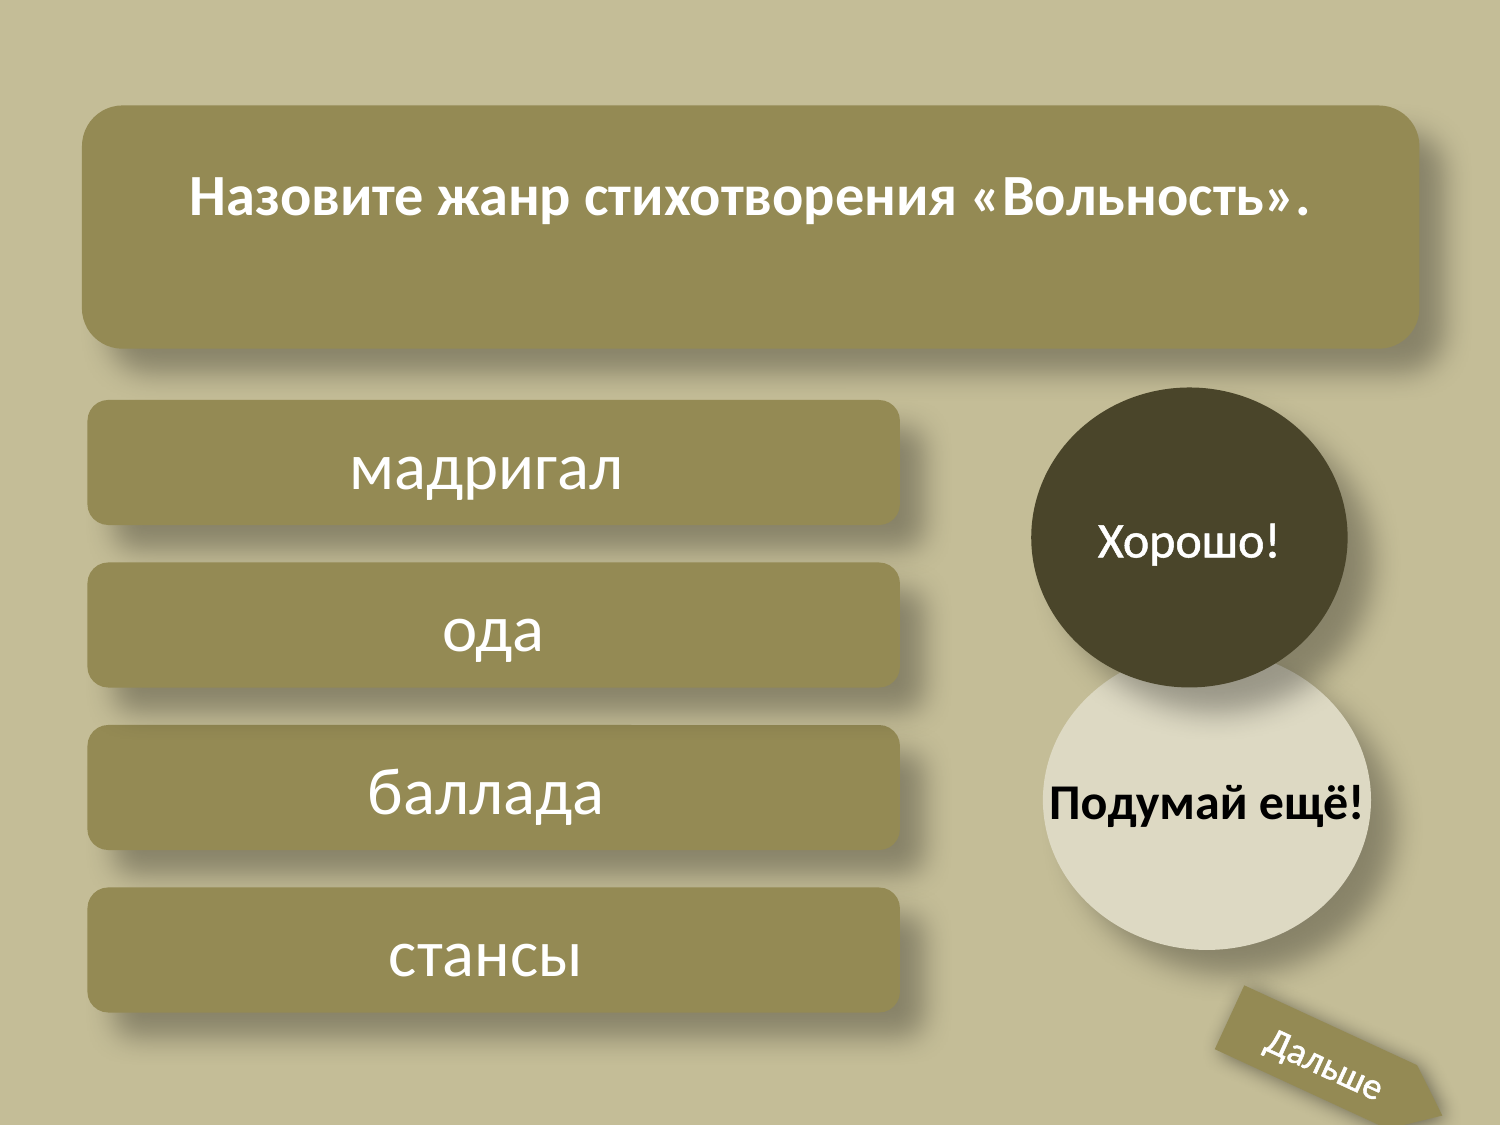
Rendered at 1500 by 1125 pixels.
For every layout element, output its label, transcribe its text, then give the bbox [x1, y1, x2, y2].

text_box Хорошо! [1031, 387, 1348, 688]
text_box баллада [87, 724, 900, 851]
text_box стансы [87, 887, 900, 1013]
text_box Дальше [1214, 985, 1443, 1125]
text_box Назовите жанр стихотворения «Вольность». [81, 105, 1420, 349]
text_box мадригал [87, 399, 900, 526]
text_box Подумай ещё! [1042, 688, 1372, 950]
text_box ода [87, 562, 900, 688]
